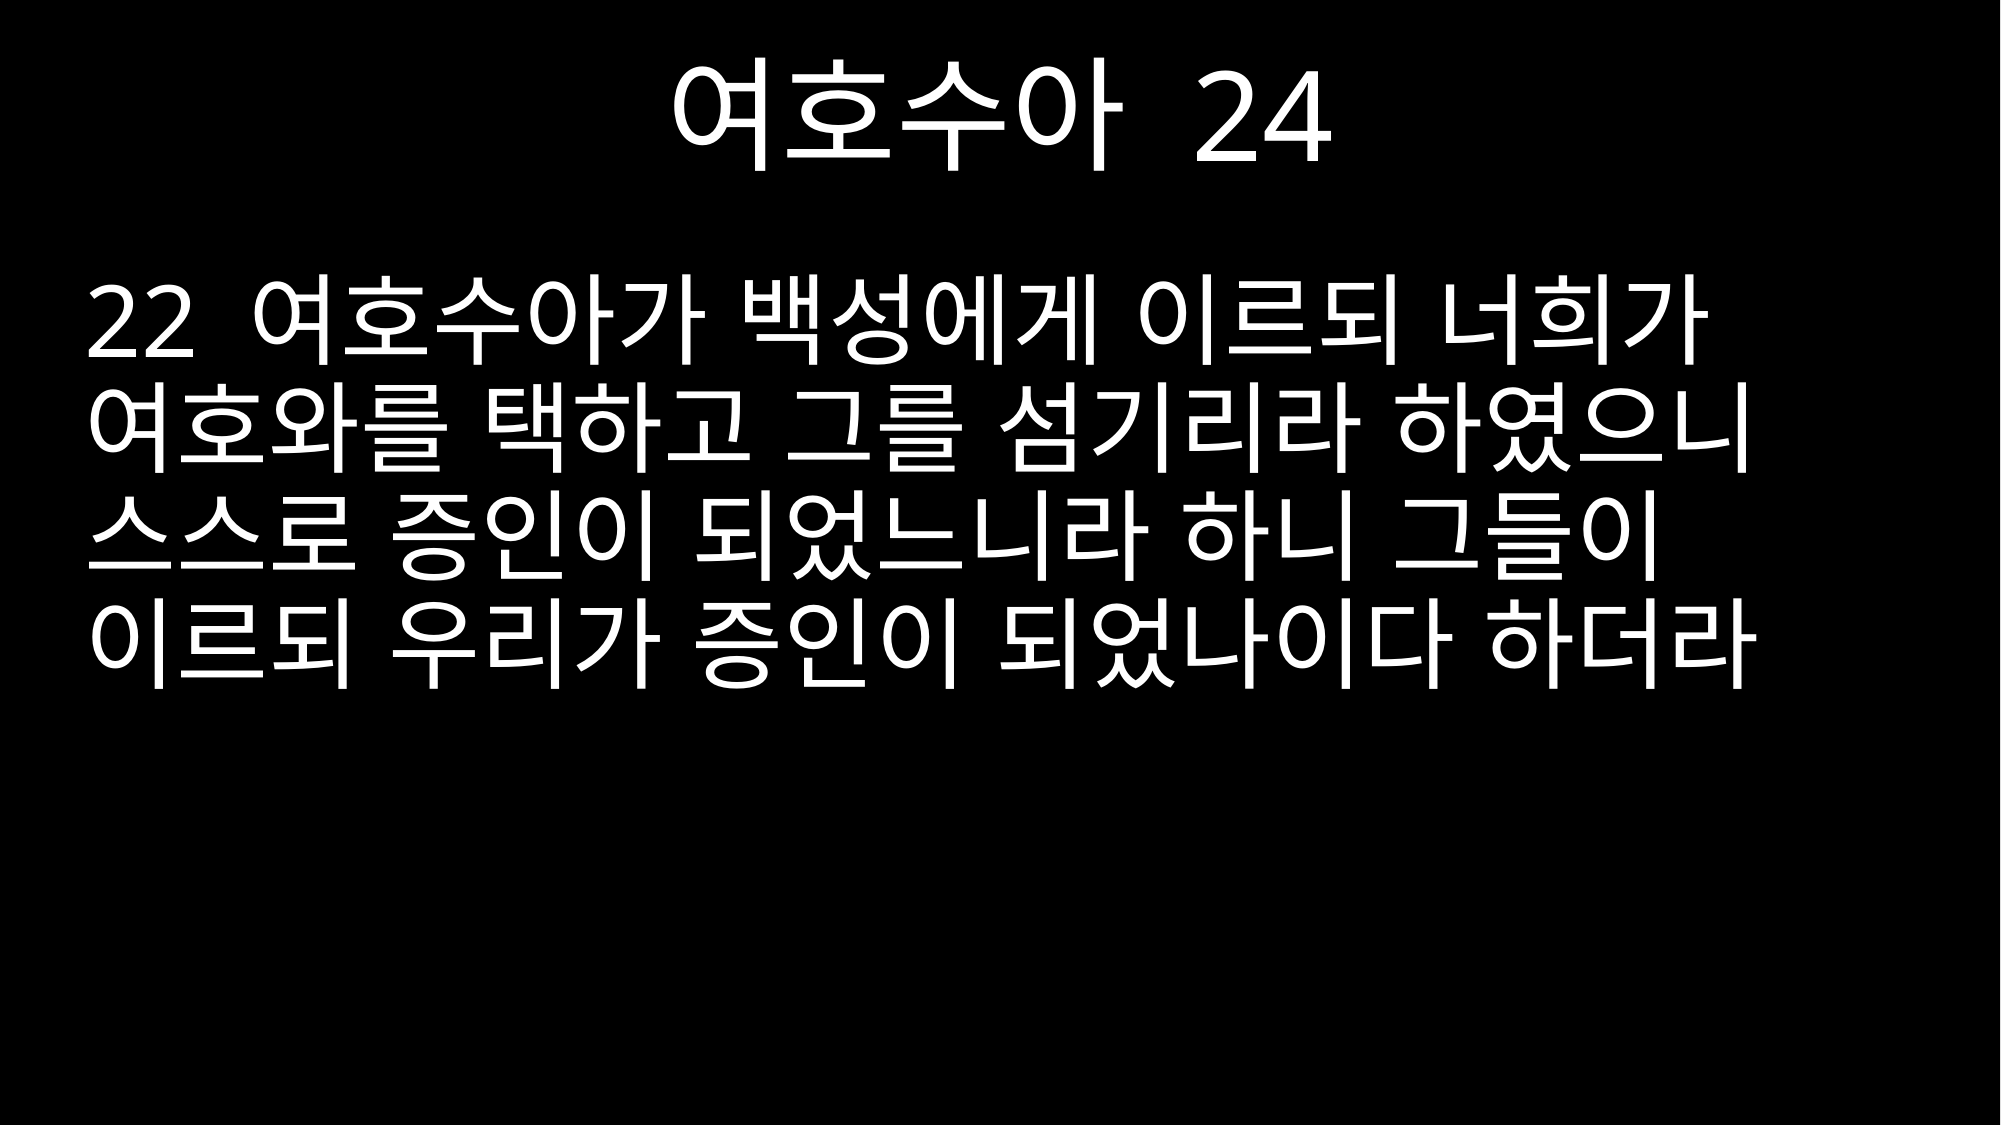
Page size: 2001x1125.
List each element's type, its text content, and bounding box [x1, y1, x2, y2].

footer 여호수아 24 [0, 32, 2000, 192]
list 22 여호수아가 백성에게 이르되 너희가 여호와를 택하고 그를 섬기리라 하였으니 스스로 증인이 되었느니라 하니 그들이 이르되 우리가 증인이 되었나이다 하더라 [69, 263, 1953, 423]
picture [0, 0, 2001, 1125]
